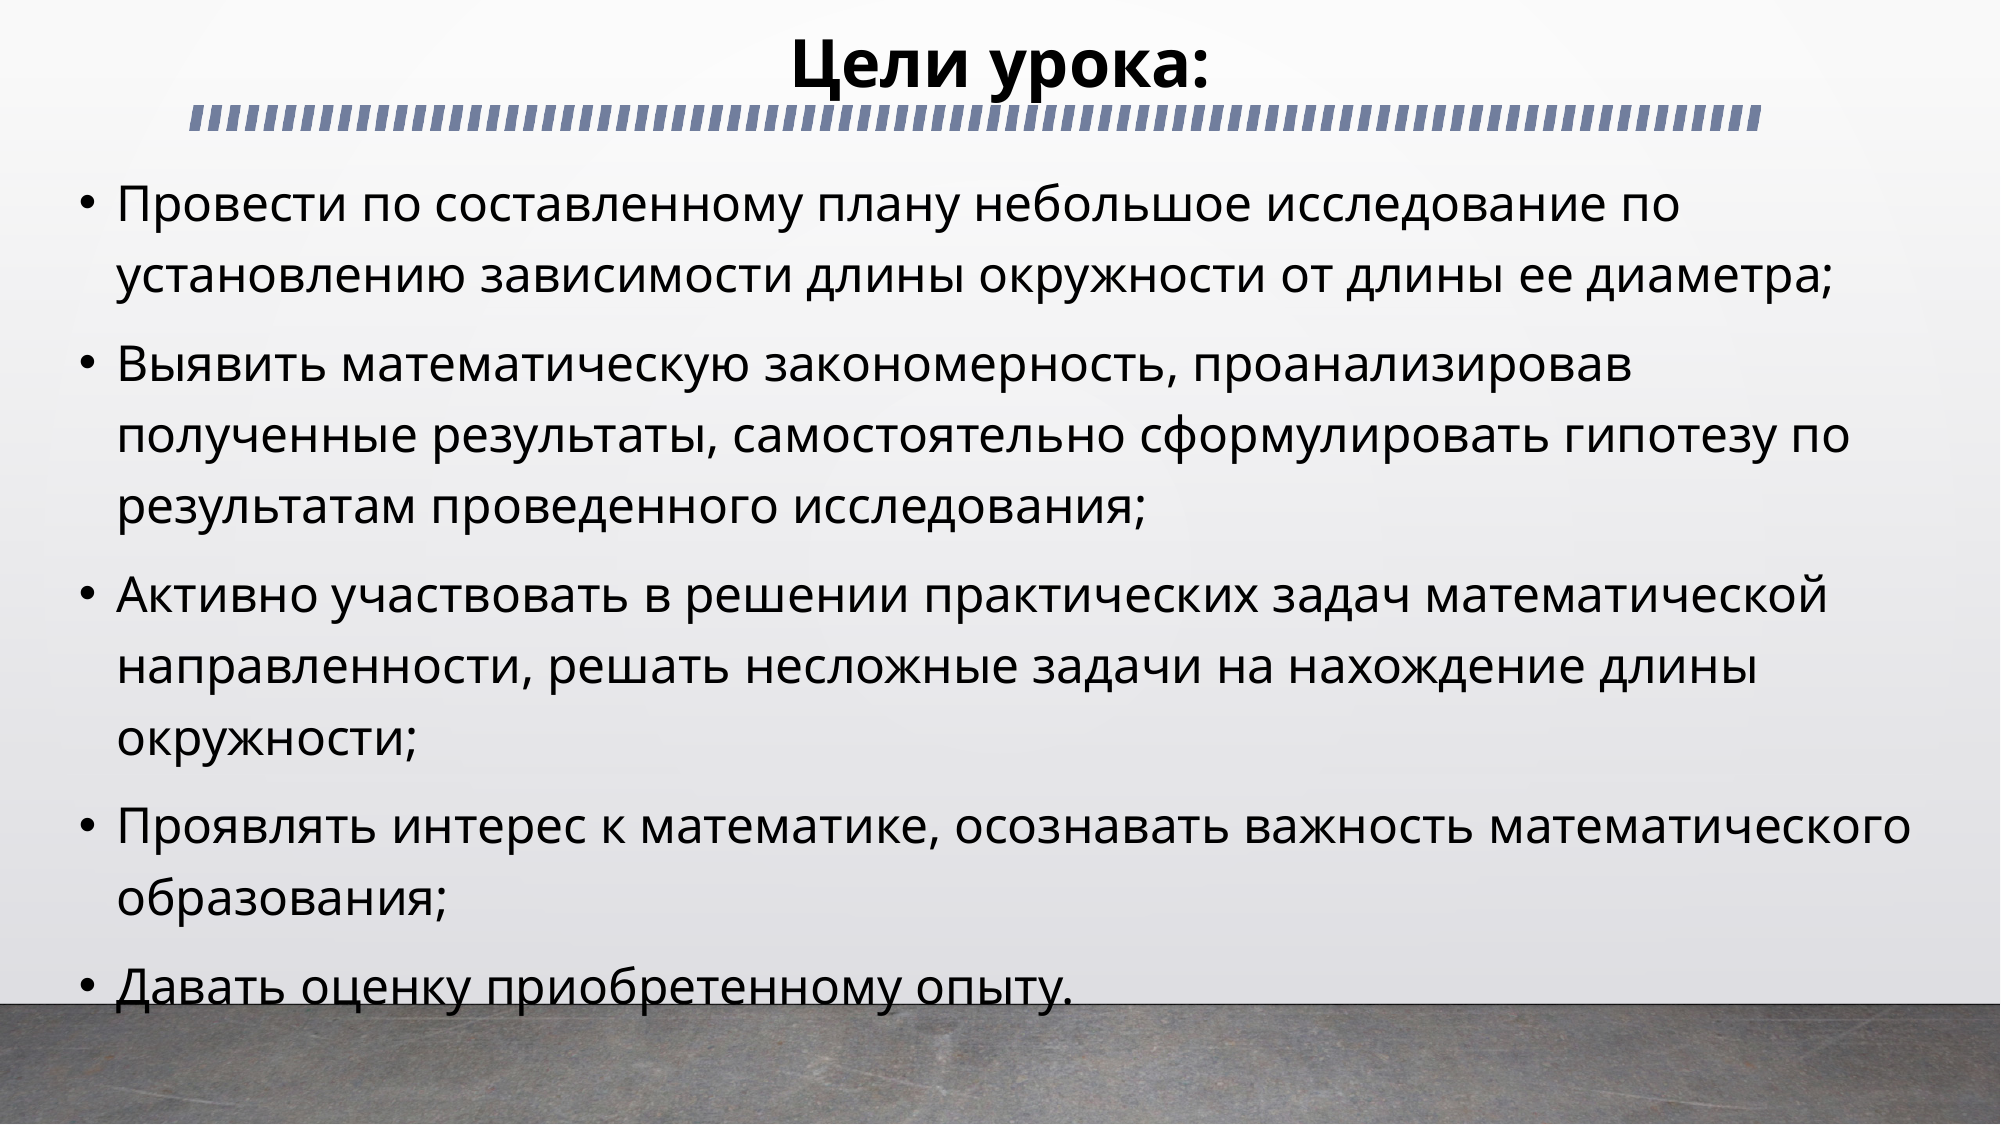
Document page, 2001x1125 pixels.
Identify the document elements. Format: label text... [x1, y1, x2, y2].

picture [0, 1004, 2000, 1124]
title Цели урока: [774, 22, 1238, 105]
list Провести по составленному плану небольшое исследование по установлению зависимости длины окружности от длины ее диаметра; Выявить математическую закономерность, проанализировав полученные результаты, самостоятельно сформулировать гипотезу по результатам проведенного исследования; Активно участвовать в решении практических задач математической направленности, решать несложные задачи на нахождение длины окружности; Проявлять интерес к математике, осознавать важность математического образования; Давать оценку приобретенному опыту. [63, 152, 1948, 1025]
